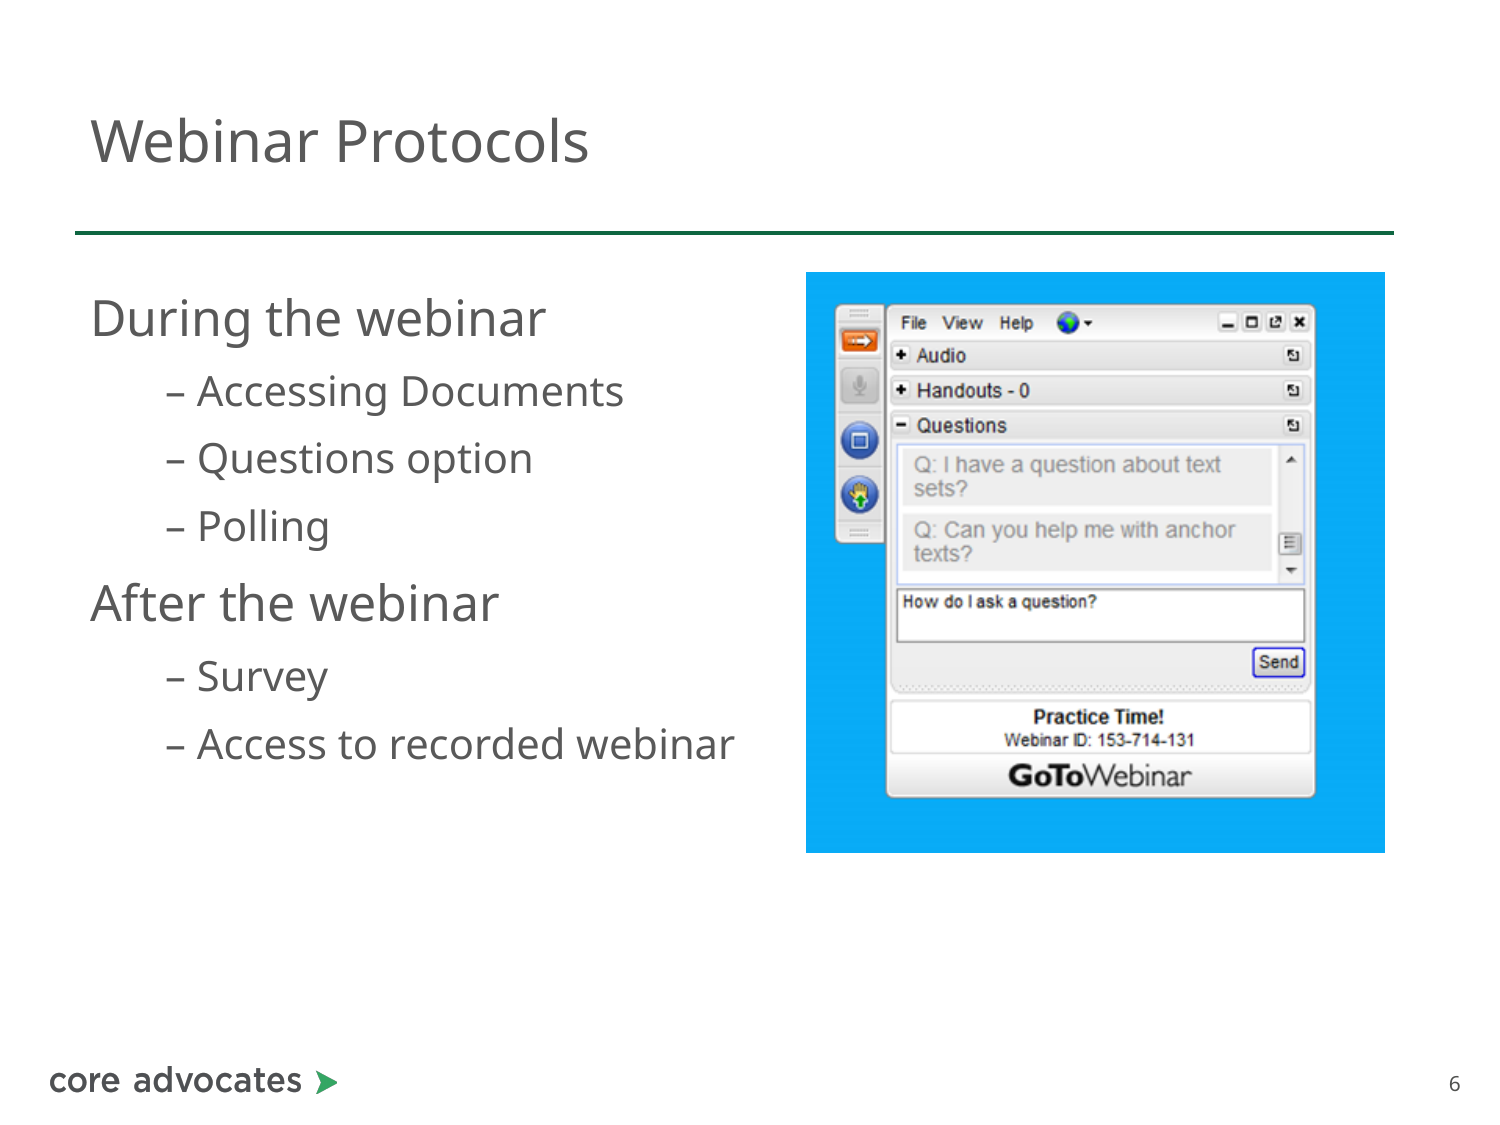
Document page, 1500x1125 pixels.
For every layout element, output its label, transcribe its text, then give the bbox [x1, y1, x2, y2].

picture [50, 1066, 337, 1094]
title Webinar Protocols [75, 45, 1425, 233]
list During the webinar – Accessing Documents – Questions option – Polling After the webinar – Survey – Access to recorded webinar [75, 262, 831, 1005]
picture [834, 304, 1316, 799]
